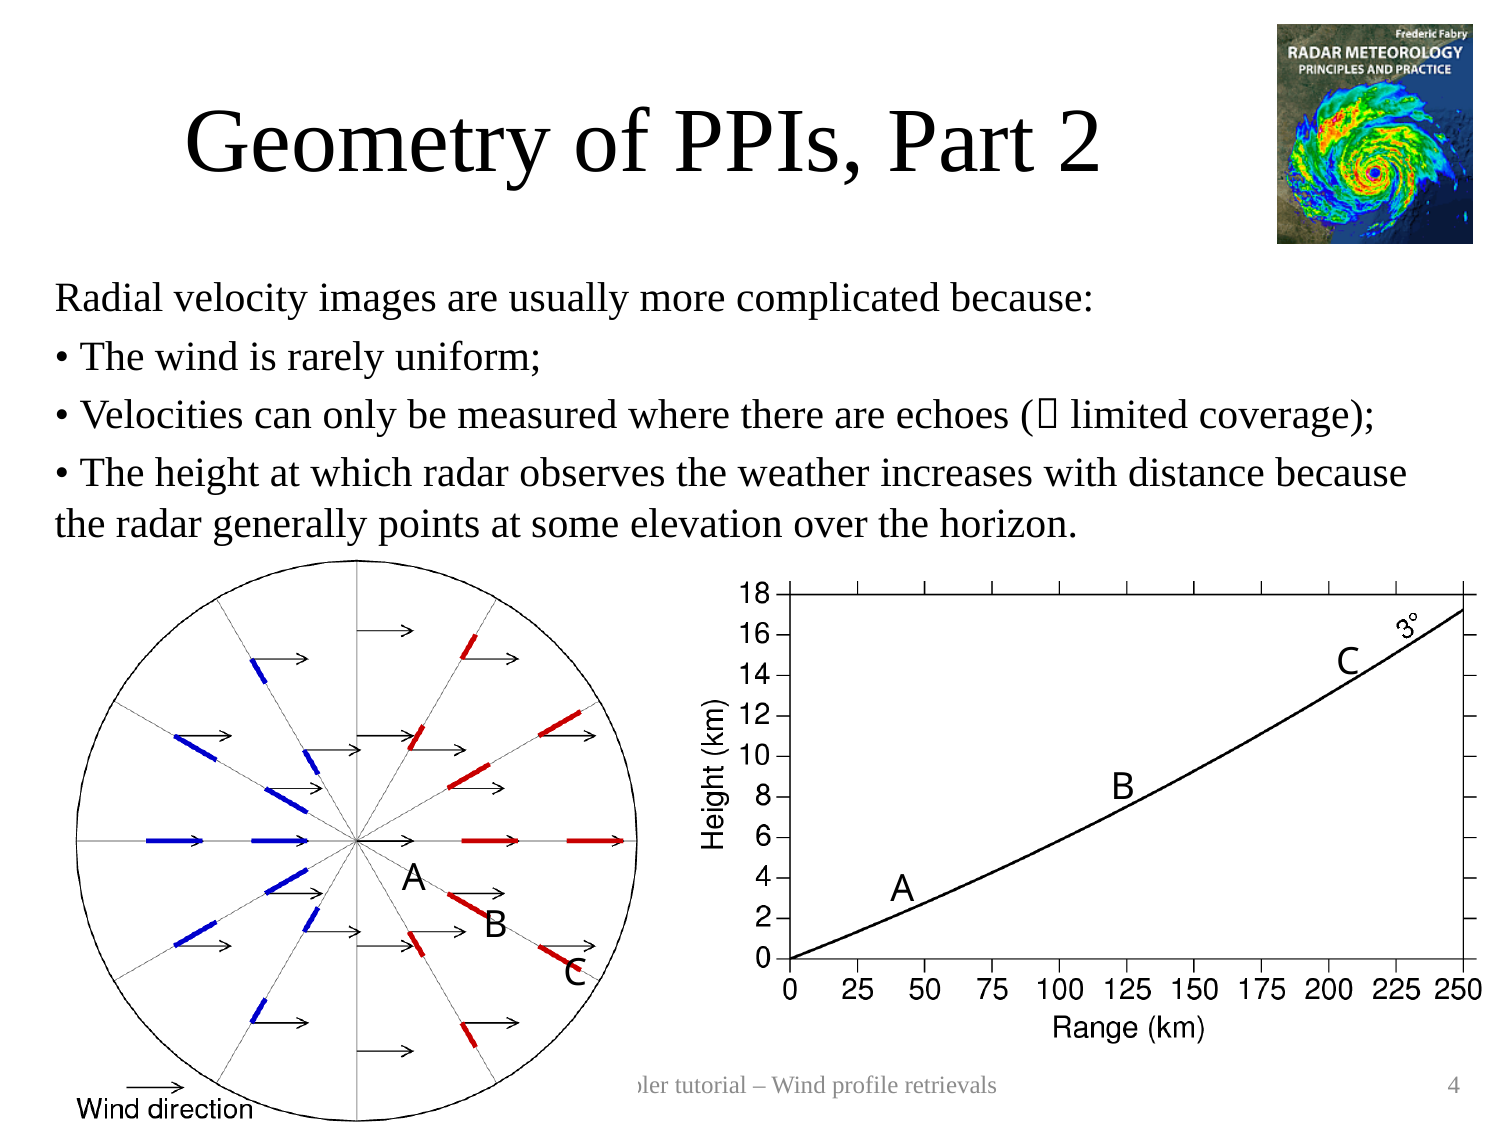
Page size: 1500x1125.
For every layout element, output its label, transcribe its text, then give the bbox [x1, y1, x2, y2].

picture [73, 559, 638, 1123]
picture [700, 580, 1482, 1044]
title Geometry of PPIs, Part 2 [39, 26, 1250, 244]
list Radial velocity images are usually more complicated because: • The wind is rarely uniform; • Velocities can only be measured where there are echoes ( limited coverage); • The height at which radar observes the weather increases with distance because the radar generally points at some elevation over the horizon. [39, 262, 1473, 1054]
footer e05.1: Doppler tutorial – Wind profile retrievals [641, 1053, 1348, 1113]
picture [1277, 24, 1473, 244]
slide_number 4 [1374, 1053, 1475, 1113]
